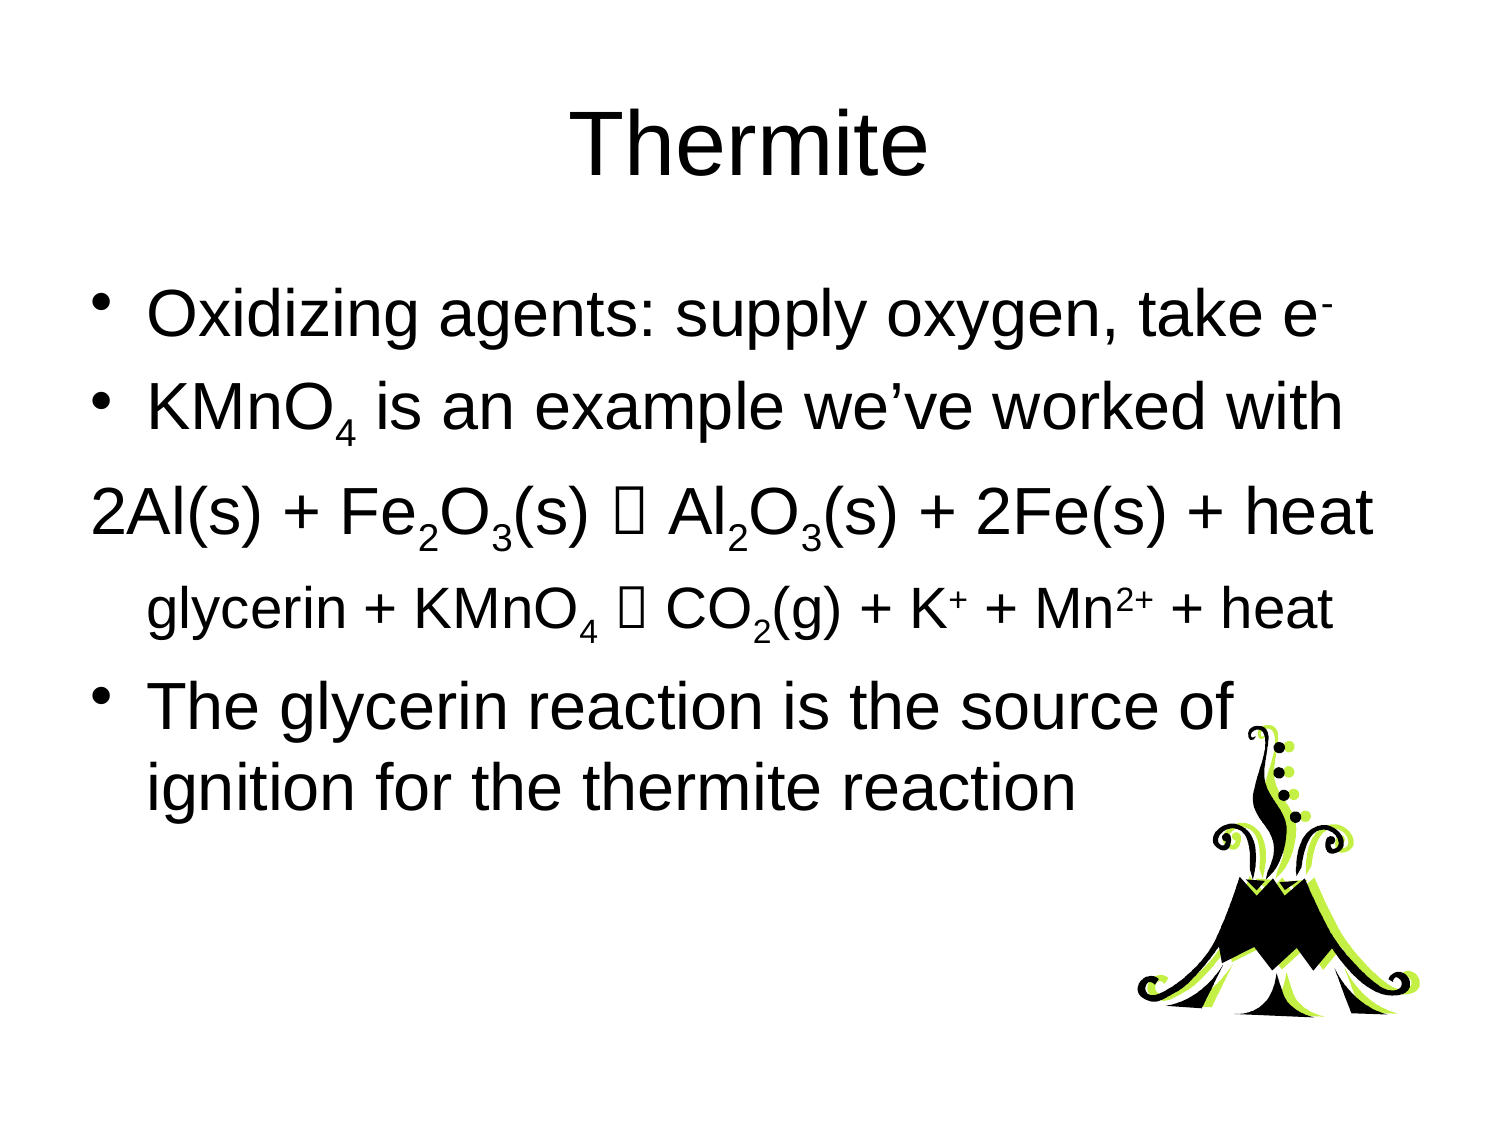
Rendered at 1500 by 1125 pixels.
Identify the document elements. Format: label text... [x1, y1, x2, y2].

picture [1137, 724, 1420, 1018]
title Thermite [75, 45, 1425, 233]
list Oxidizing agents: supply oxygen, take e- KMnO4 is an example we’ve worked with 2Al(s) + Fe2O3(s)  Al2O3(s) + 2Fe(s) + heat glycerin + KMnO4  CO2(g) + K+ + Mn2+ + heat The glycerin reaction is the source of ignition for the thermite reaction [75, 262, 1425, 1005]
